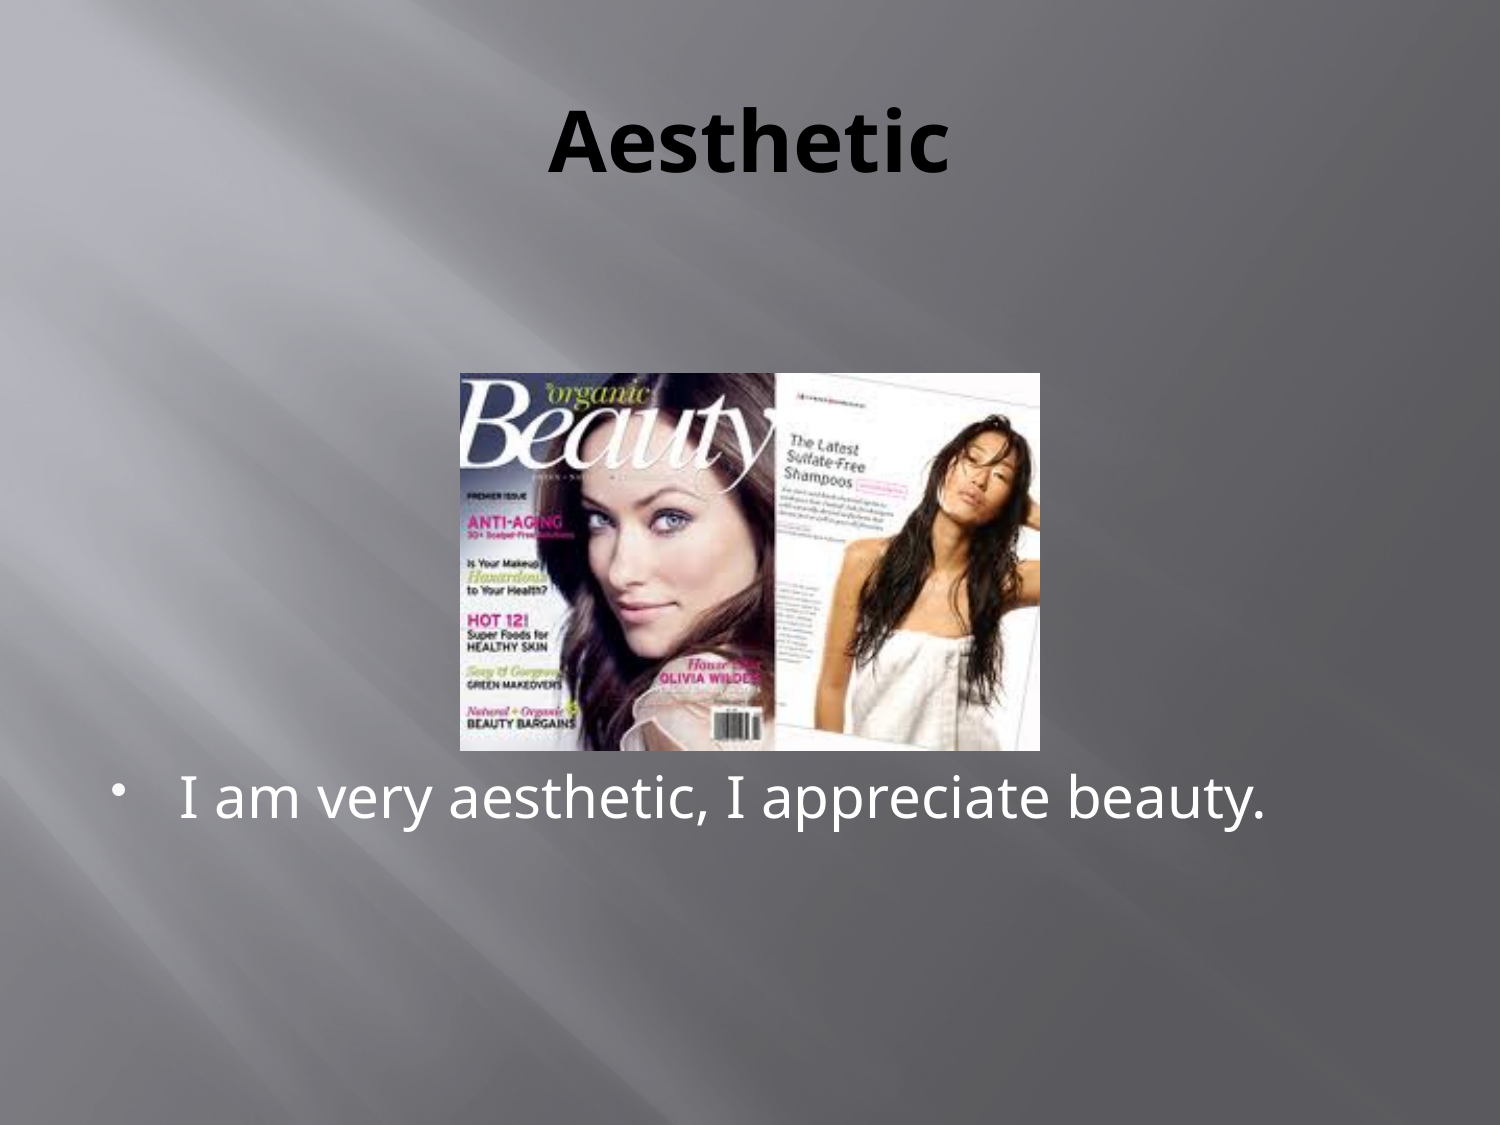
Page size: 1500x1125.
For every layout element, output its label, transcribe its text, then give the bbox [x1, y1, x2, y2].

picture [460, 373, 1040, 752]
list I am very aesthetic, I appreciate beauty. [75, 262, 1425, 1035]
title Aesthetic [75, 45, 1425, 233]
